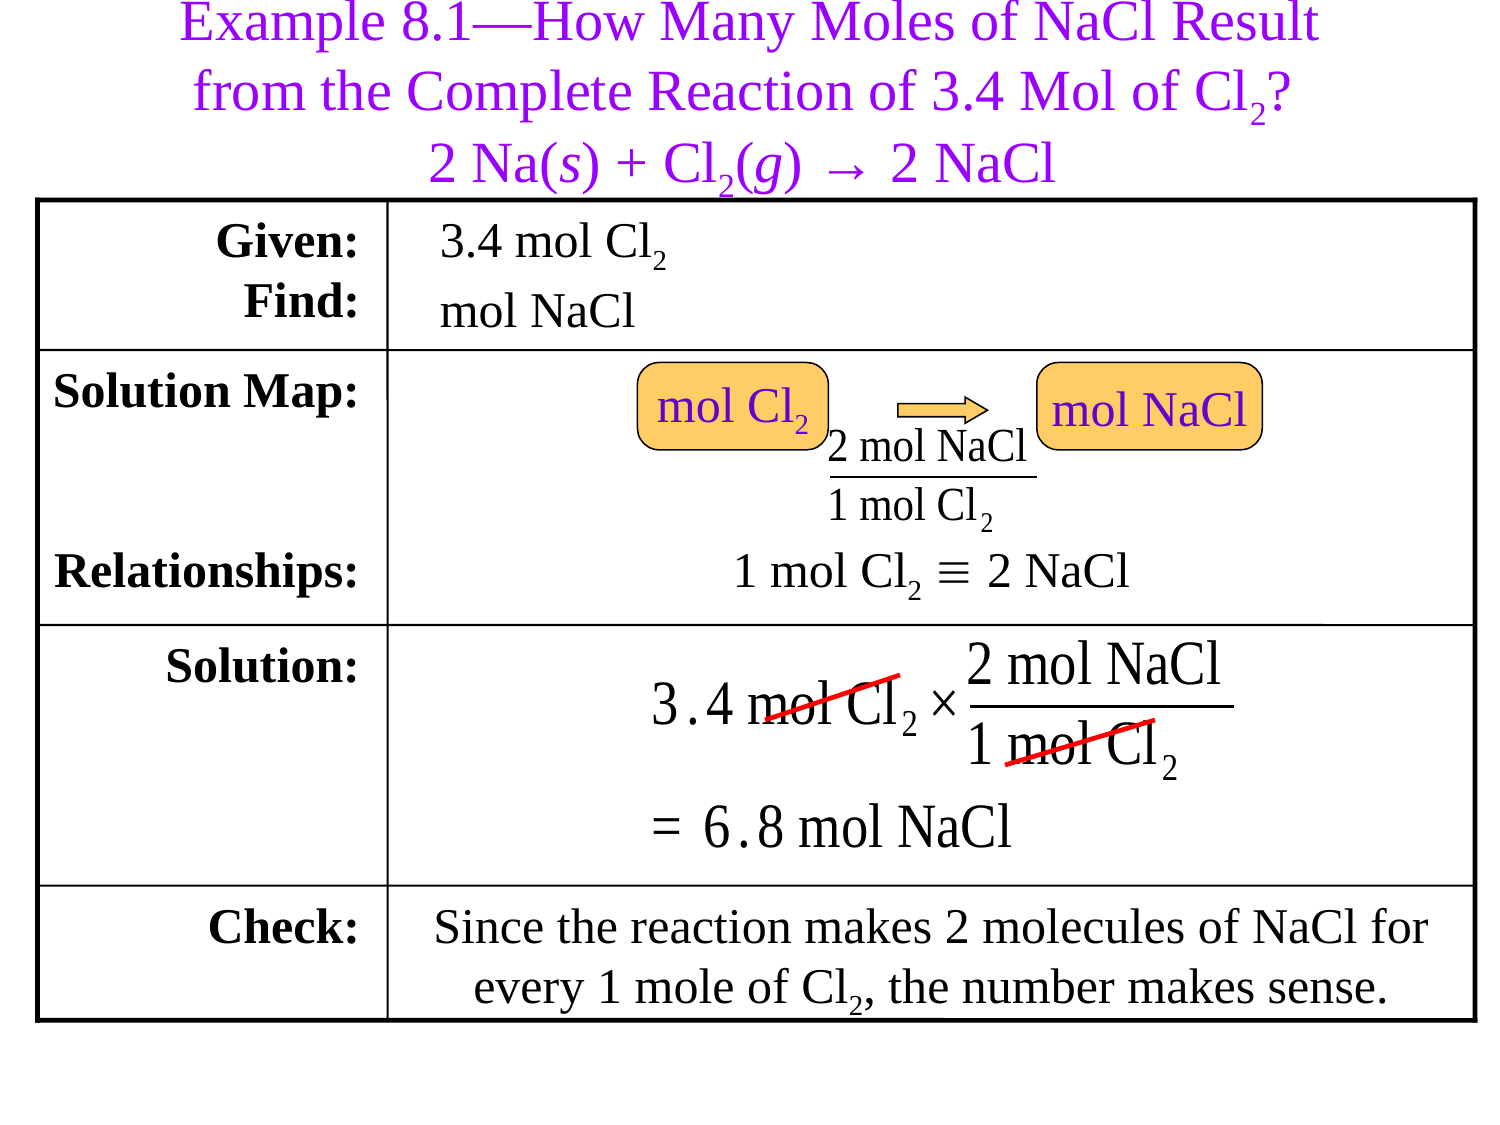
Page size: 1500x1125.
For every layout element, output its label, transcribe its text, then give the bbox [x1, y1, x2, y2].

text_box 3.4 mol Cl2 mol NaCl [424, 201, 1475, 350]
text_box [637, 362, 1263, 451]
text_box Since the reaction makes 2 molecules of NaCl for every 1 mole of Cl2, the number makes sense. [388, 886, 1475, 1020]
text_box Check: [38, 886, 375, 1021]
text_box Example 8.1—How Many Moles of NaCl Result from the Complete Reaction of 3.4 Mol of Cl2? 2 Na(s) + Cl2(g) → 2 NaCl [112, 37, 1388, 150]
text_box Solution Map: Relationships: [38, 350, 375, 624]
text_box Given: Find: [37, 199, 375, 350]
text_box Solution: [38, 625, 375, 885]
text_box 1 mol Cl2  2 NaCl [388, 351, 1475, 625]
text_box [774, 626, 1475, 885]
